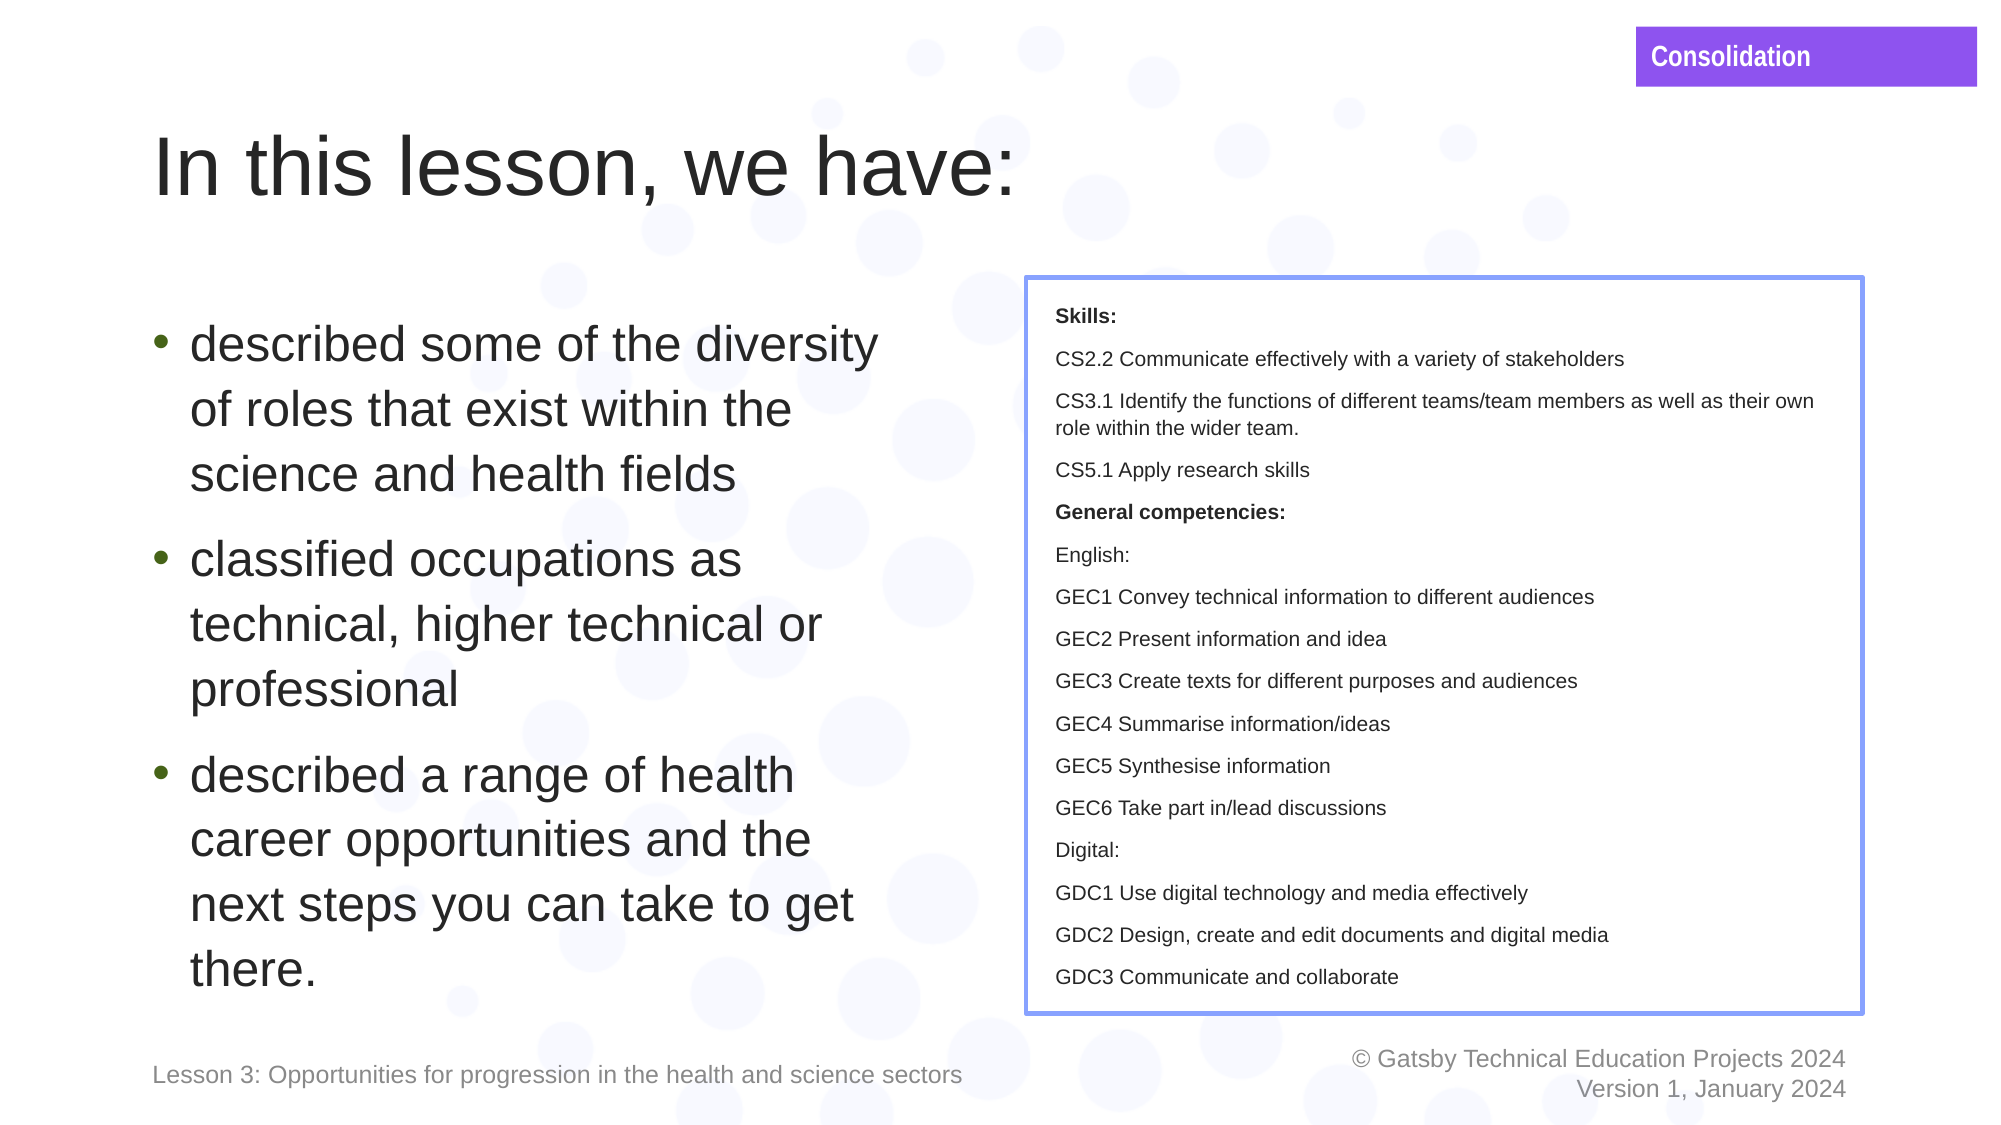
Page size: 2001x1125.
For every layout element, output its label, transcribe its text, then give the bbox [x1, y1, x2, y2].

list Lesson 3: Opportunities for progression in the health and science sectors [137, 1042, 1058, 1103]
list Consolidation [1636, 26, 1978, 87]
title In this lesson, we have: [137, 59, 1863, 278]
list described some of the diversity of roles that exist within the science and health fields classified occupations as technical, higher technical or professional described a range of health career opportunities and the next steps you can take to get there. [137, 299, 919, 1014]
list Skills: CS2.2 Communicate effectively with a variety of stakeholders CS3.1 Identify the functions of different teams/team members as well as their own role within the wider team. CS5.1 Apply research skills General competencies: English: GEC1 Convey technical information to different audiences GEC2 Present information and idea GEC3 Create texts for different purposes and audiences GEC4 Summarise information/ideas GEC5 Synthesise information GEC6 Take part in/lead discussions Digital: GDC1 Use digital technology and media effectively GDC2 Design, create and edit documents and digital media GDC3 Communicate and collaborate [1024, 275, 1865, 1016]
